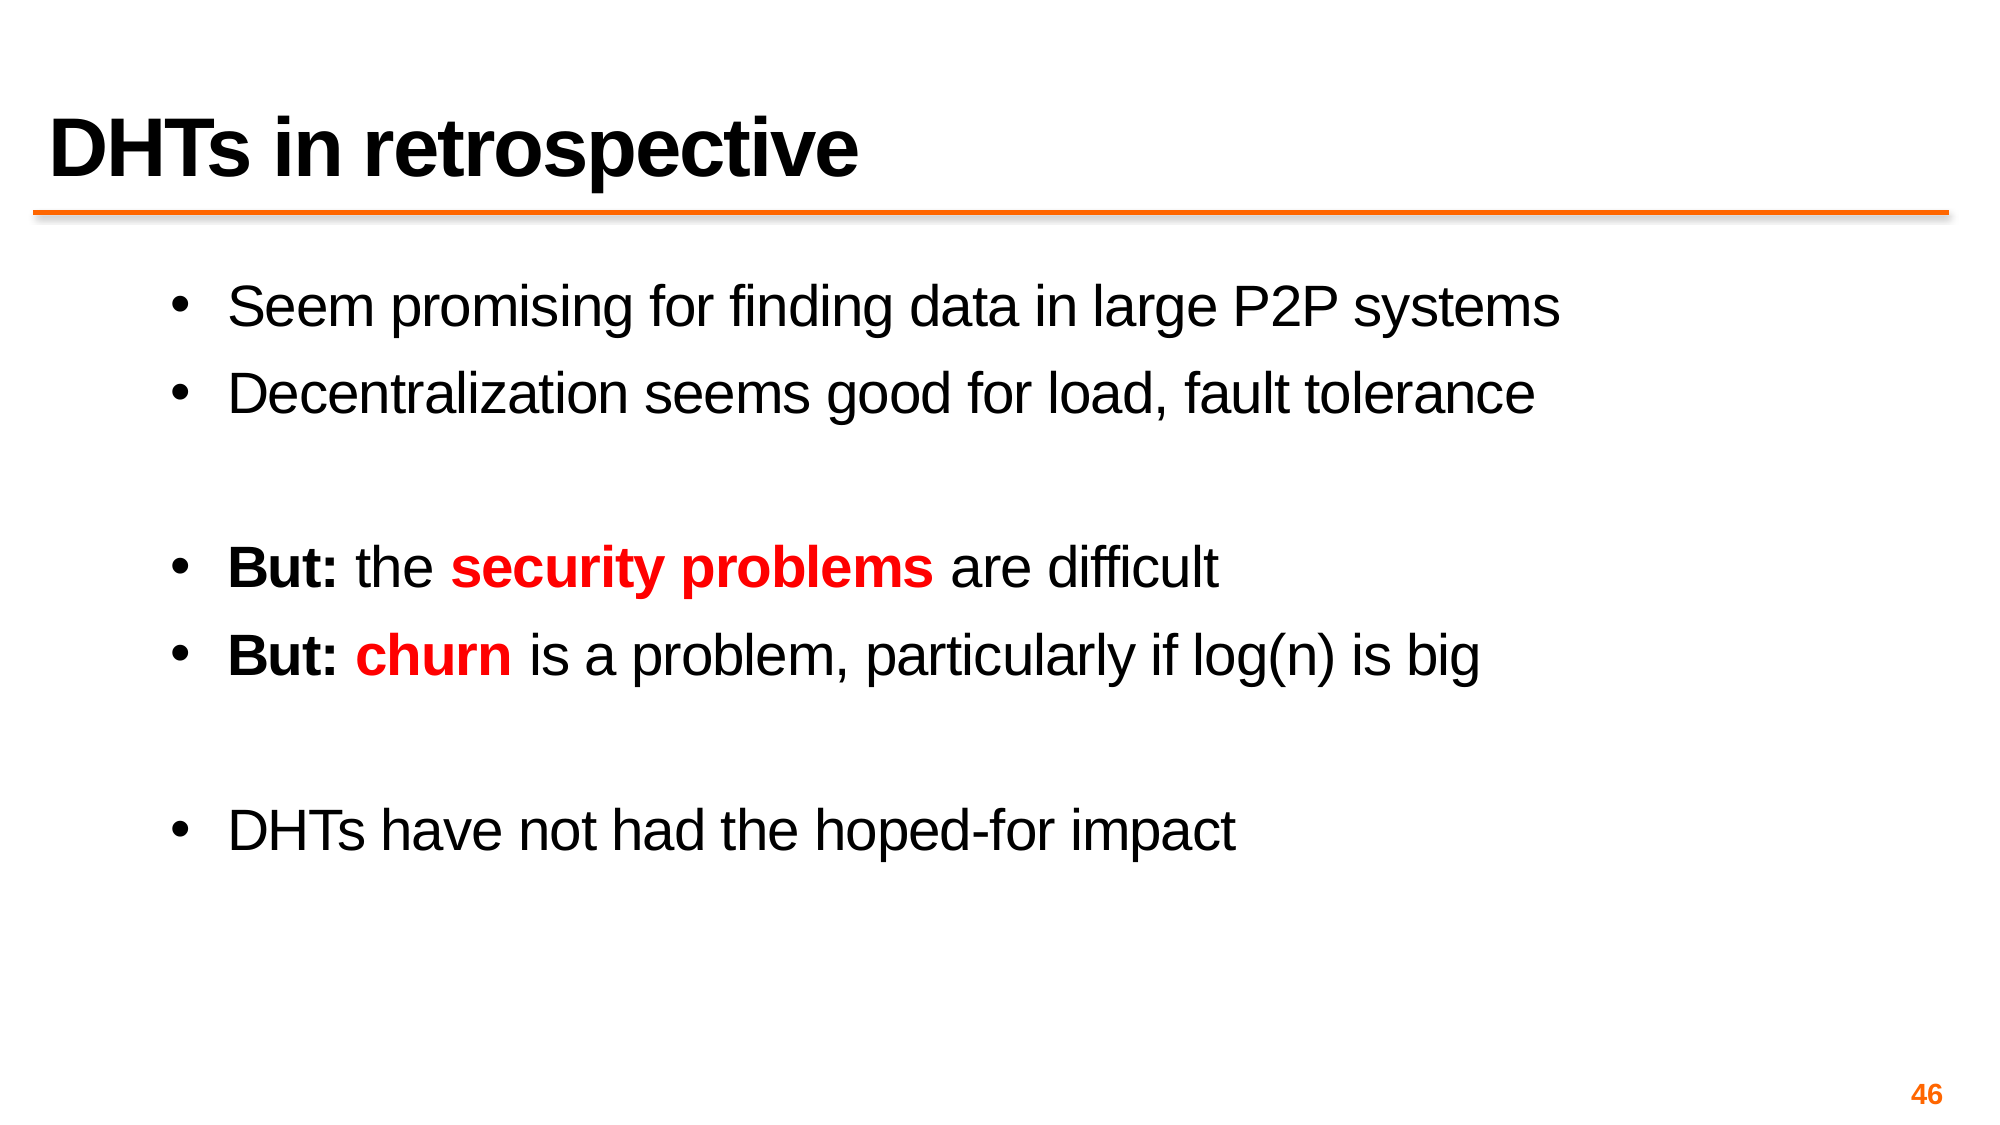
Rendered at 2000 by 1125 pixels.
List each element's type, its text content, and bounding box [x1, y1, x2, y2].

list Seem promising for finding data in large P2P systems Decentralization seems good for load, fault tolerance But: the security problems are difficult But: churn is a problem, particularly if log(n) is big DHTs have not had the hoped-for impact [164, 269, 1779, 978]
title DHTs in retrospective [33, 24, 1950, 201]
slide_number 46 [1482, 1074, 1950, 1110]
